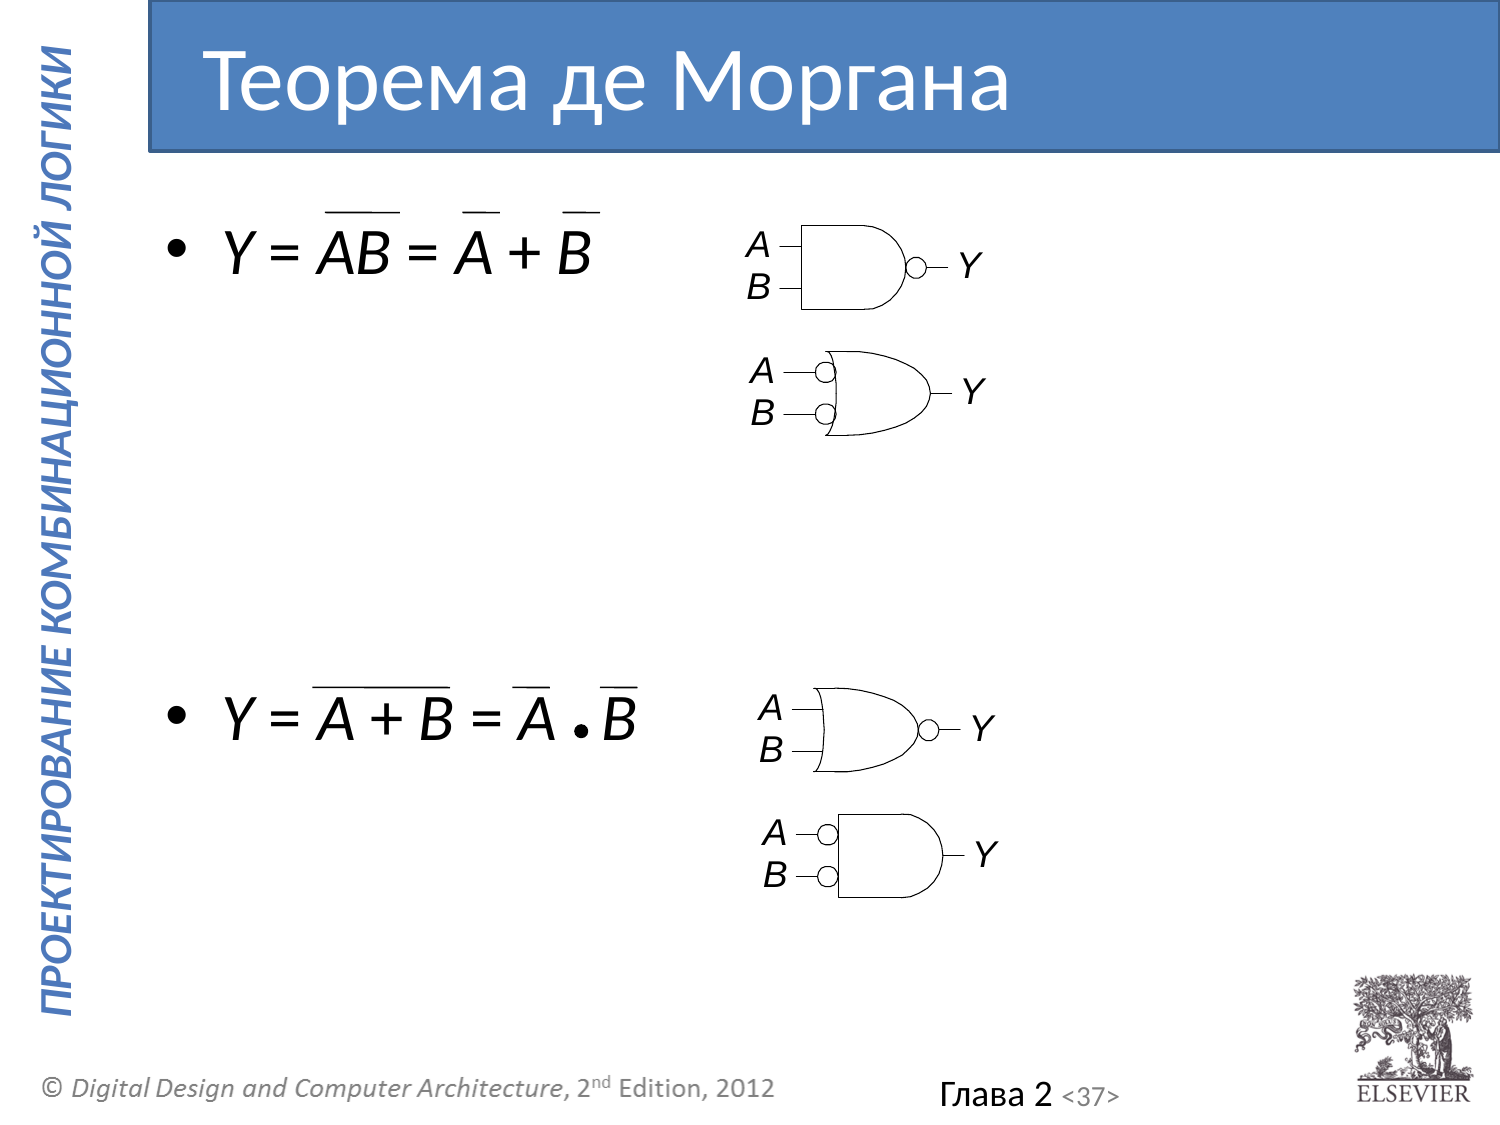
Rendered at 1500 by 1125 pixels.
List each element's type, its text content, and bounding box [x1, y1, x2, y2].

list Y = AB = A + B Y = A + B = A B [150, 200, 775, 1013]
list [724, 662, 1032, 924]
text_box Теорема де Моргана [187, 11, 1488, 136]
text_box [574, 724, 588, 738]
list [712, 199, 1019, 462]
picture [0, 0, 1500, 1125]
